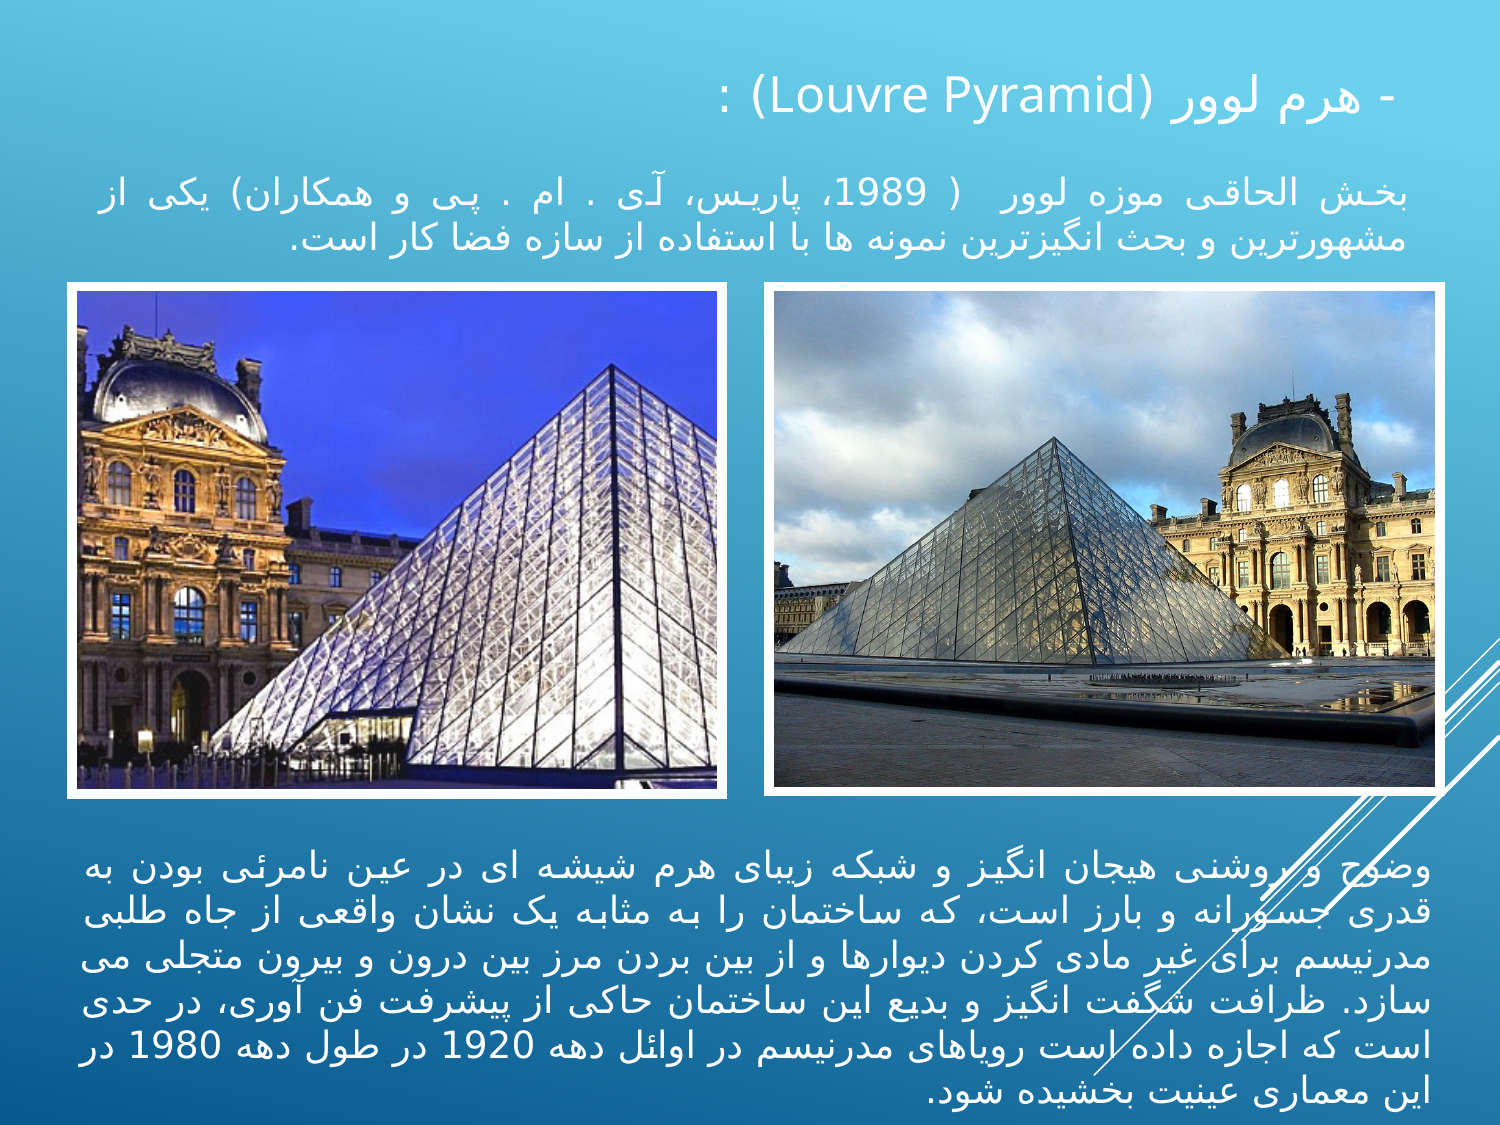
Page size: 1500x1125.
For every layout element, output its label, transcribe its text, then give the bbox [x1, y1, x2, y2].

text_box وضوح و روشنی هیجان انگیز و شبکه زیبای هرم شیشه ای در عین نامرئی بودن به قدری جسورانه و بارز است، که ساختمان را به مثابه یک نشان واقعی از جاه طلبی مدرنیسم برای غیر مادی کردن دیوارها و از بین بردن مرز بین درون و بیرون متجلی می سازد. ظرافت شگفت انگیز و بدیع این ساختمان حاکی از پیشرفت فن آوری، در حدی است که اجازه داده است رویاهای مدرنیسم در اوائل دهه 1920 در طول دهه 1980 در این معماری عینیت بخشیده شود. [64, 834, 1448, 1119]
picture [76, 290, 718, 790]
text_box - هرم لوور (Louvre Pyramid) : [679, 54, 1412, 130]
text_box بخش الحاقی موزه لوور ( 1989، پاریس، آی . ام . پی و همکاران) یکی از مشهورترین و بحث انگیزترین نمونه ها با استفاده از سازه فضا کار است. [76, 160, 1424, 266]
picture [773, 290, 1436, 788]
